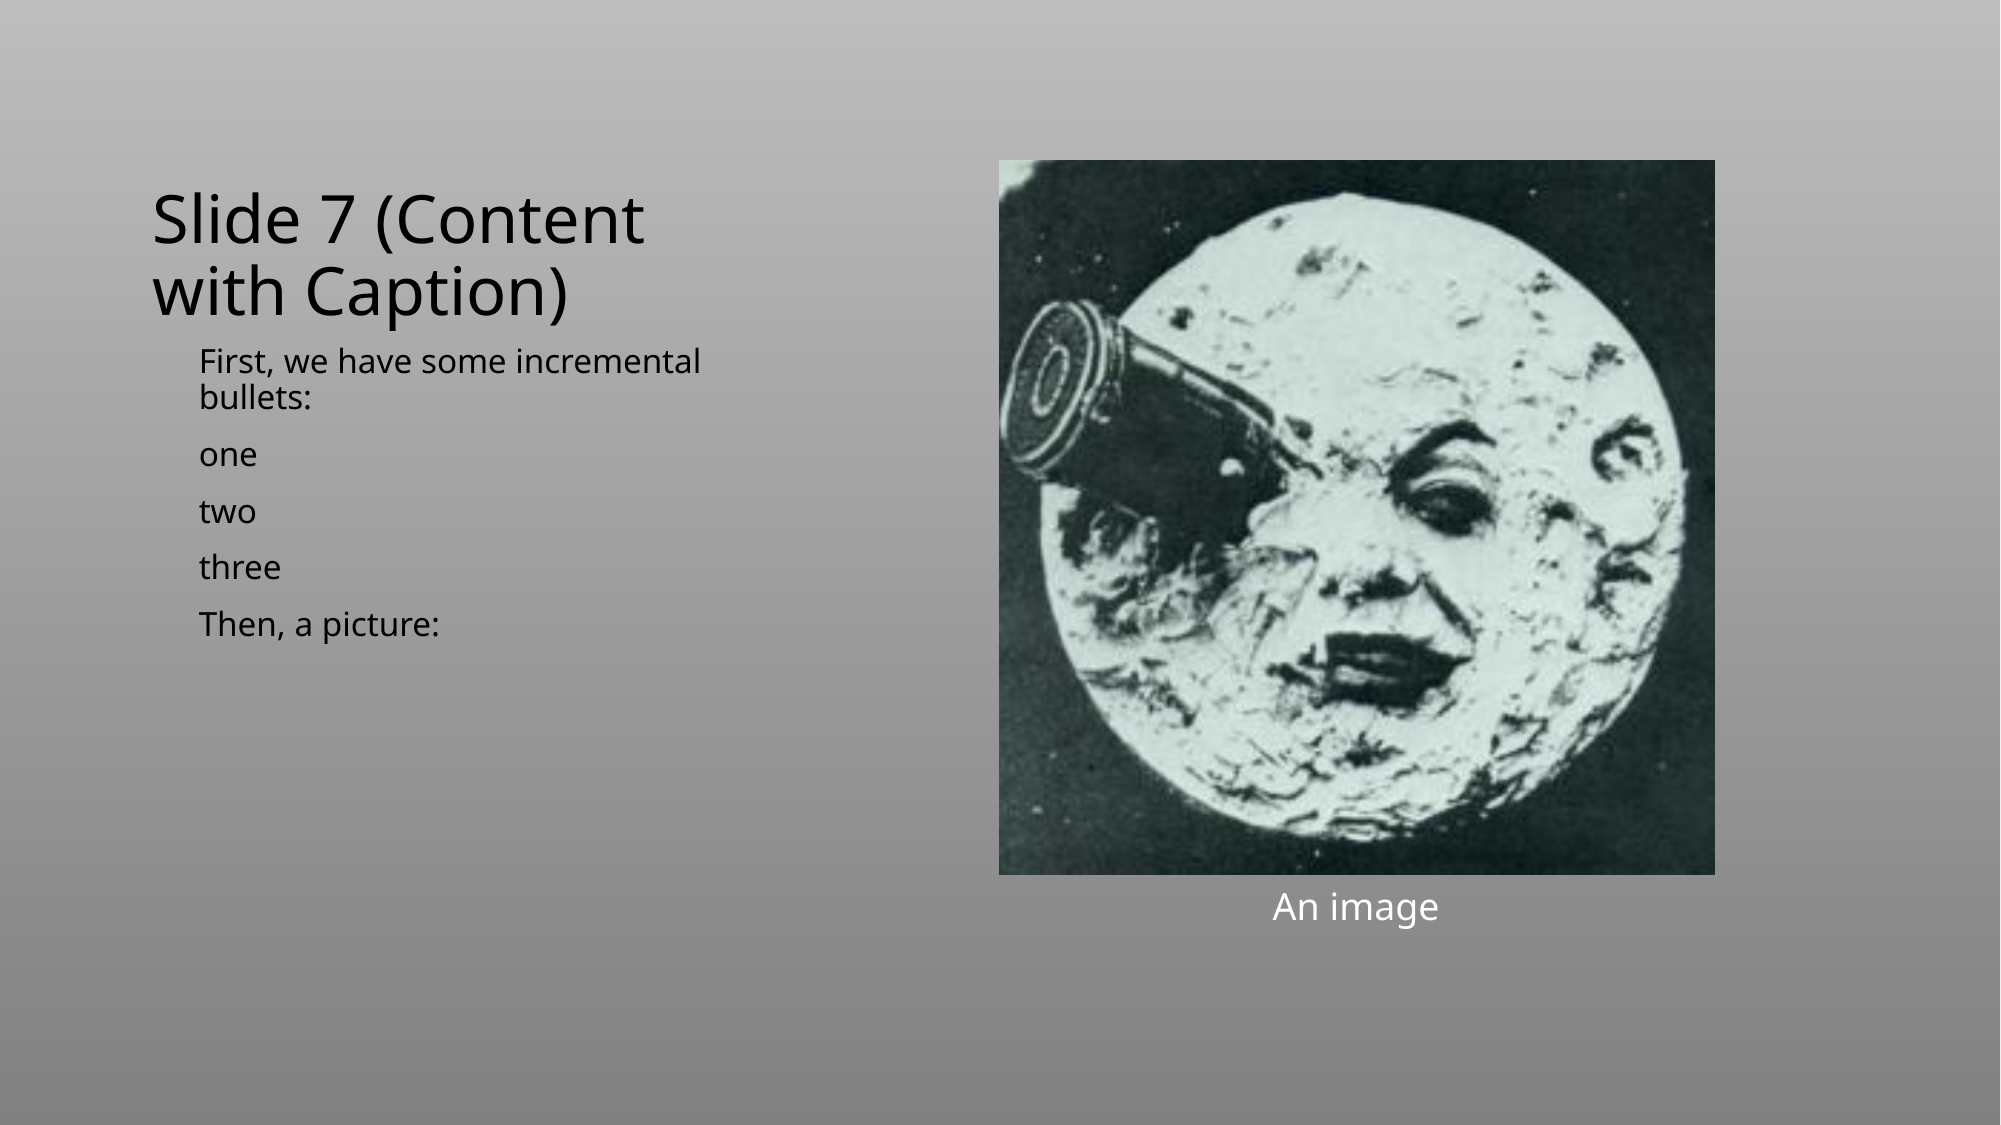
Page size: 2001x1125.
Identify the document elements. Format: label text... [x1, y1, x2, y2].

picture [0, 0, 2001, 1125]
title Slide 7 (Content with Caption) [137, 75, 783, 338]
text_box An image [849, 875, 1863, 959]
list First, we have some incremental bullets: one two three Then, a picture: [183, 337, 783, 963]
